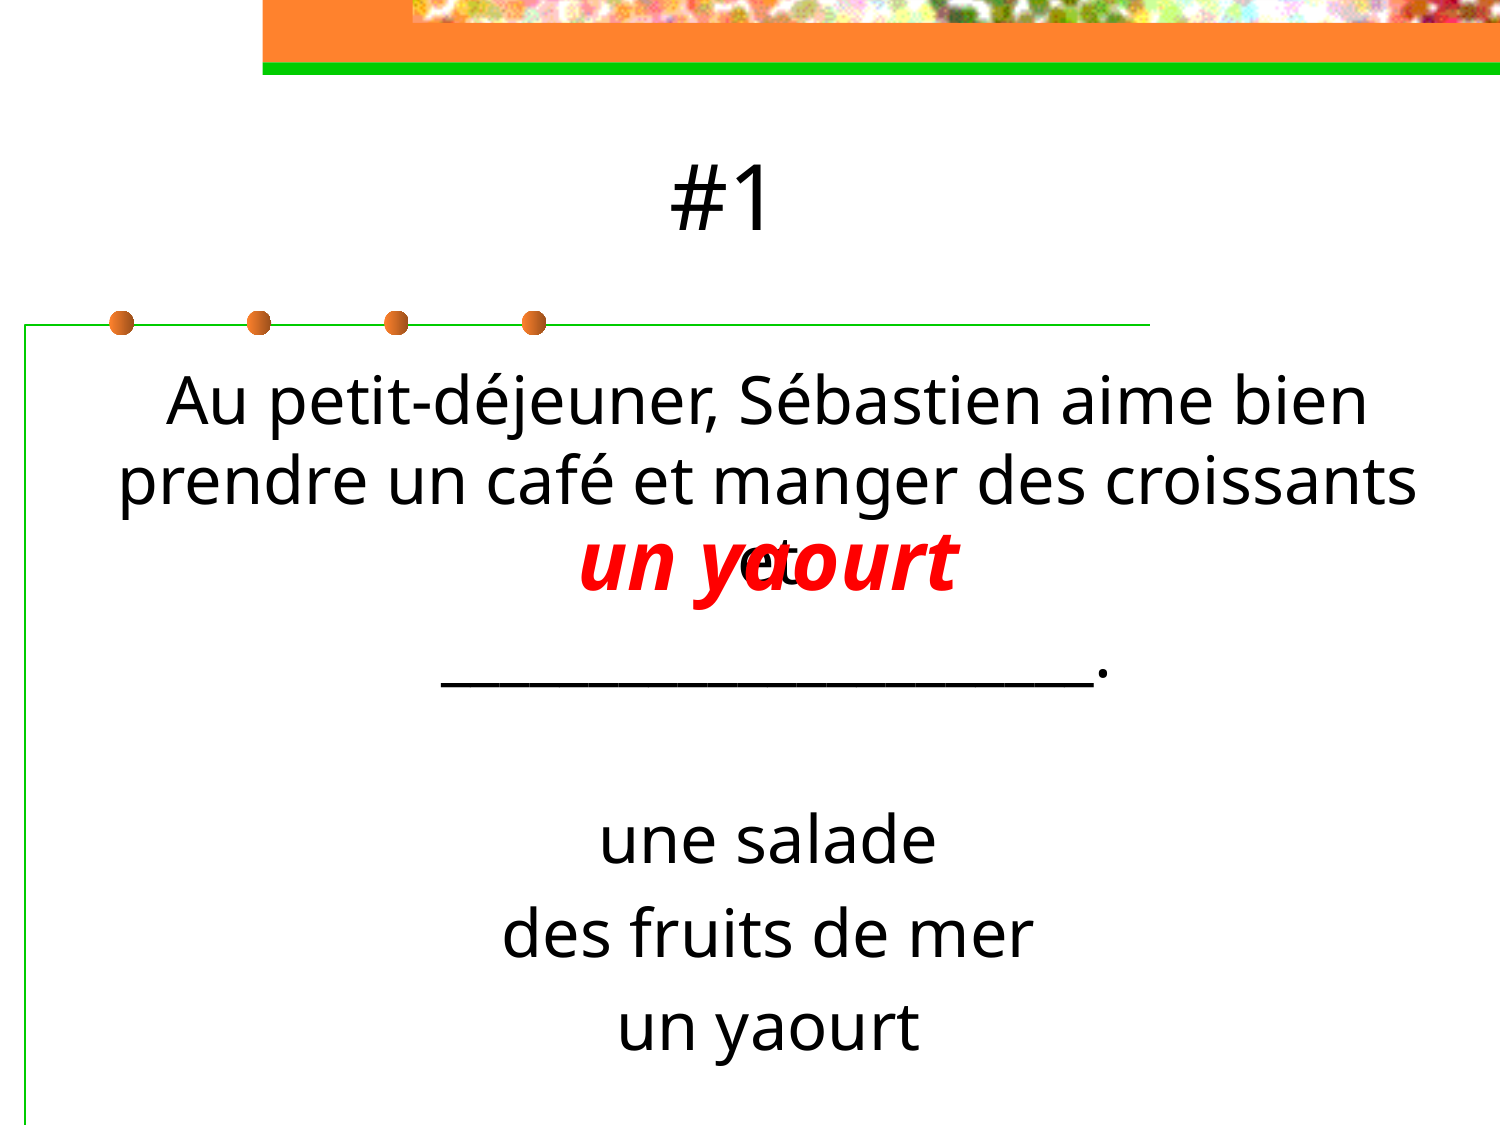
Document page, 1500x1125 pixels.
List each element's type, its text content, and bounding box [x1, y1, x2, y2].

text_box un yaourt [487, 500, 1050, 615]
picture [412, 0, 1500, 23]
title #1 [87, 99, 1363, 288]
list Au petit-déjeuner, Sébastien aime bien prendre un café et manger des croissants et ______________________. une salade des fruits de mer un yaourt [87, 350, 1450, 1025]
